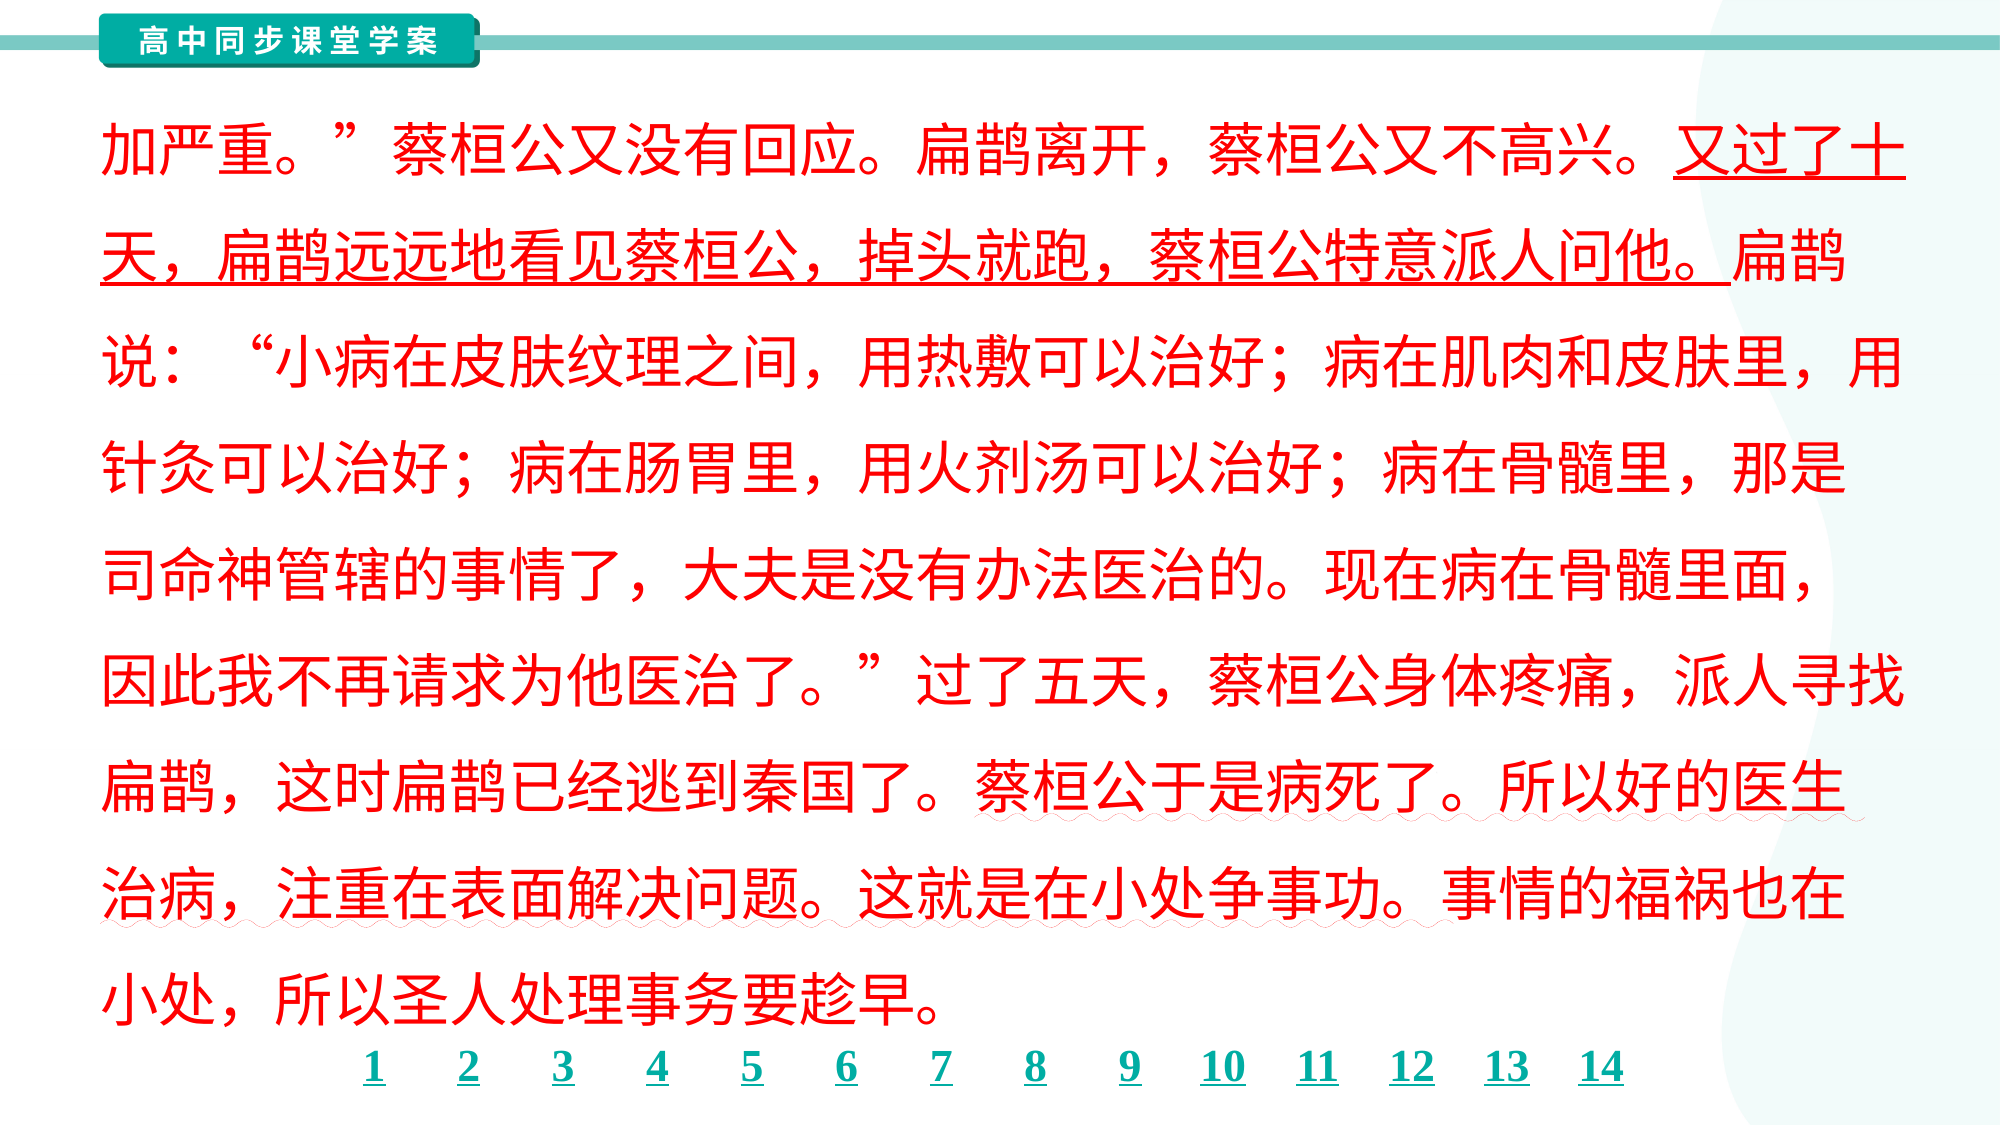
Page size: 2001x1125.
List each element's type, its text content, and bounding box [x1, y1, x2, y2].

text_box 加严重。”蔡桓公又没有回应。扁鹊离开，蔡桓公又不高兴。又过了十 天，扁鹊远远地看见蔡桓公，掉头就跑，蔡桓公特意派人问他。扁鹊 说：“小病在皮肤纹理之间，用热敷可以治好；病在肌肉和皮肤里，用 针灸可以治好；病在肠胃里，用火剂汤可以治好；病在骨髓里，那是 司命神管辖的事情了，大夫是没有办法医治的。现在病在骨髓里面， 因此我不再请求为他医治了。”过了五天，蔡桓公身体疼痛，派人寻找 扁鹊，这时扁鹊已经逃到秦国了。蔡桓公于是病死了。所以好的医生 治病，注重在表面解决问题。这就是在小处争事功。事情的福祸也在 小处，所以圣人处理事务要趁早。 [100, 76, 1899, 1033]
picture [0, 0, 2000, 1125]
